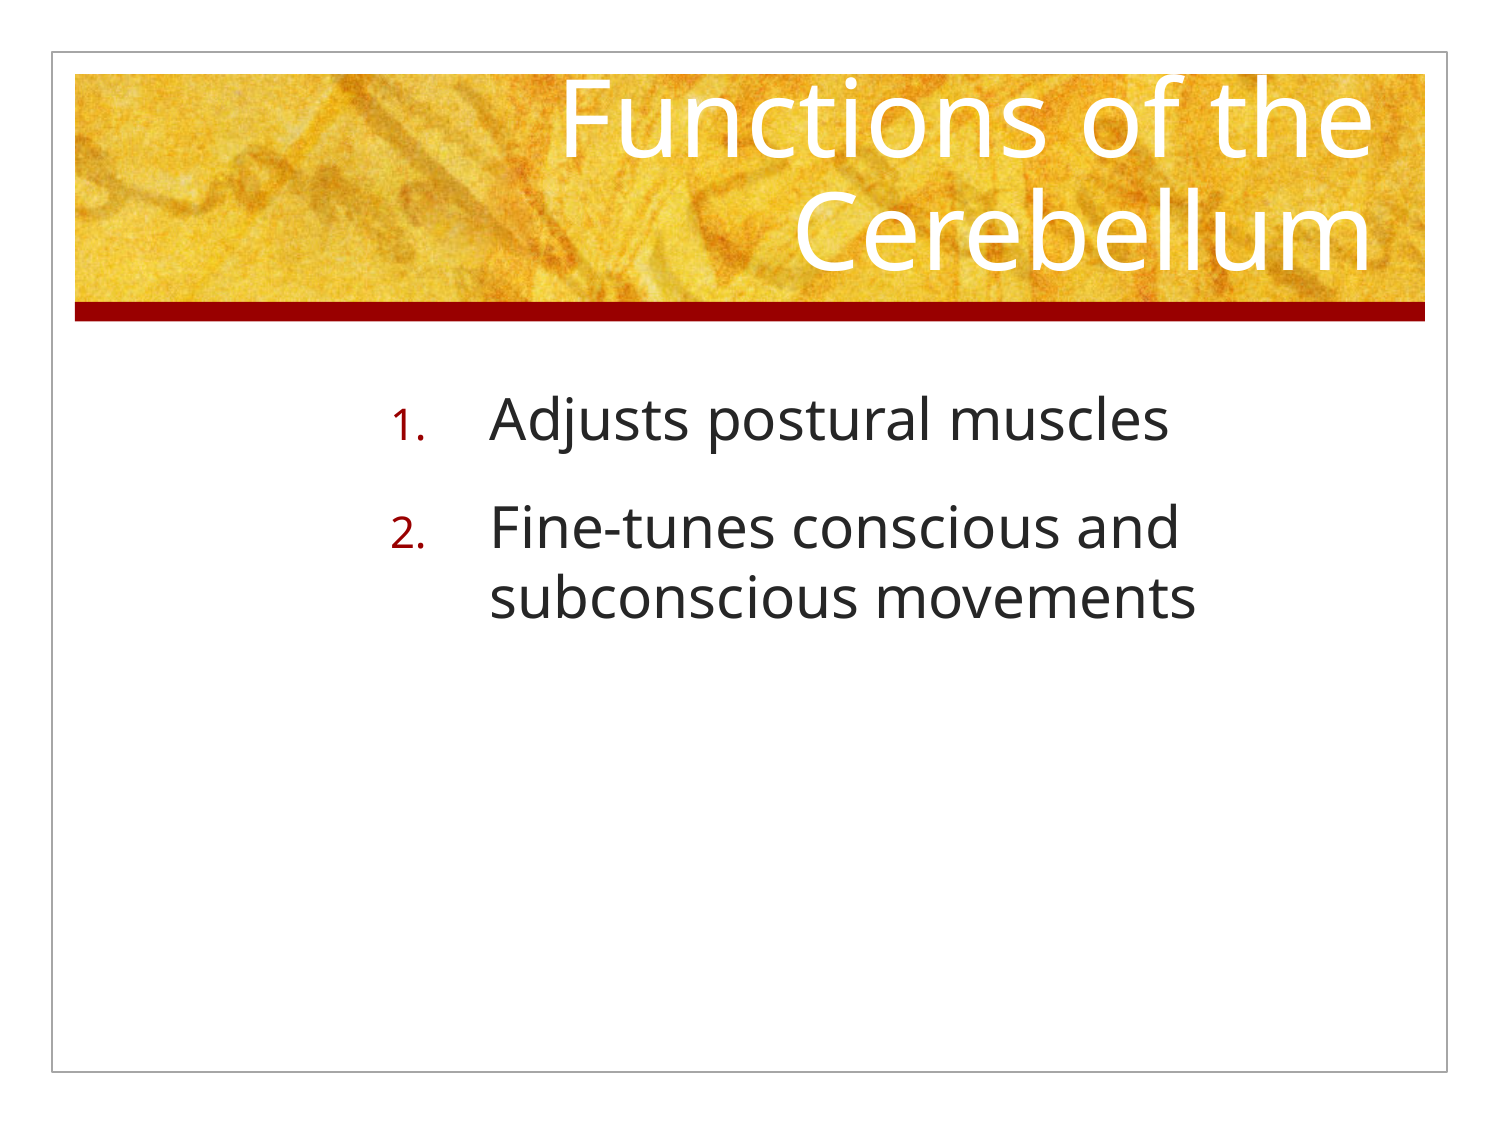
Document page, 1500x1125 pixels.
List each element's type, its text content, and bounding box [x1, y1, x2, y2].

picture [75, 74, 1425, 301]
list Adjusts postural muscles Fine-tunes conscious and subconscious movements [375, 375, 1392, 1005]
title Functions of the Cerebellum [108, 74, 1392, 292]
